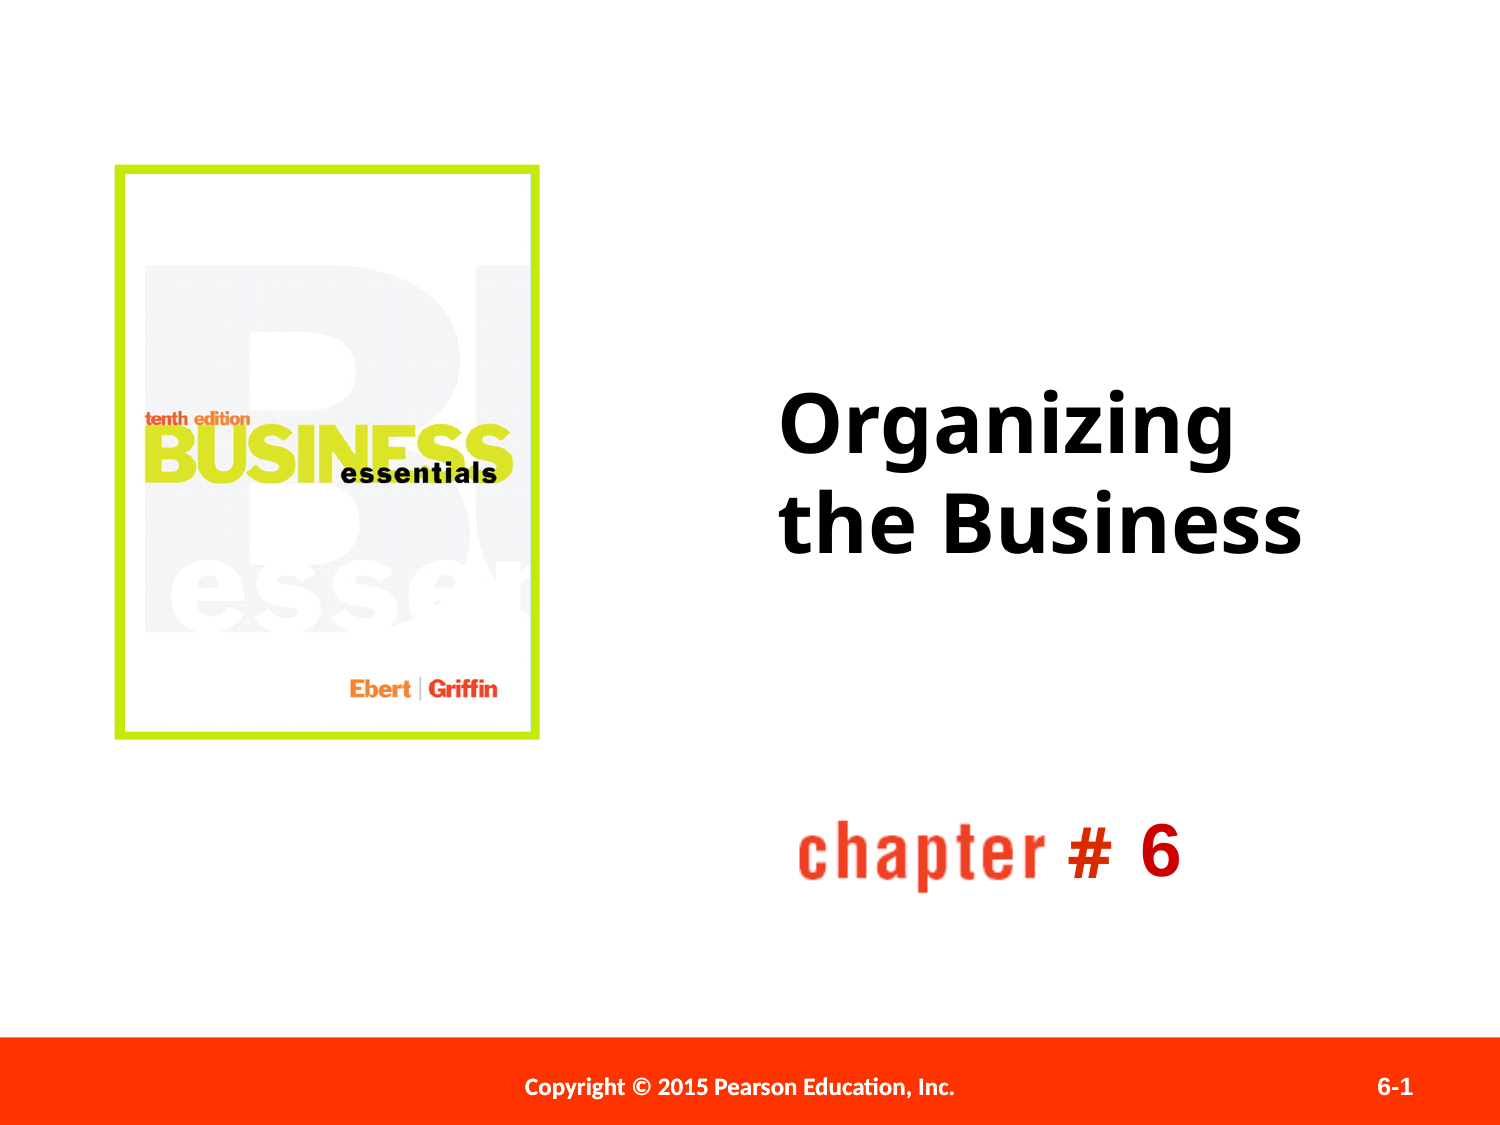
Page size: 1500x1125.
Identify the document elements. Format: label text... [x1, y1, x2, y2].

text_box Copyright © 2015 Pearson Education, Inc. [362, 1062, 1125, 1108]
title Organizing the Business [762, 249, 1388, 692]
text_box 6 [1125, 793, 1197, 899]
picture [125, 174, 531, 732]
